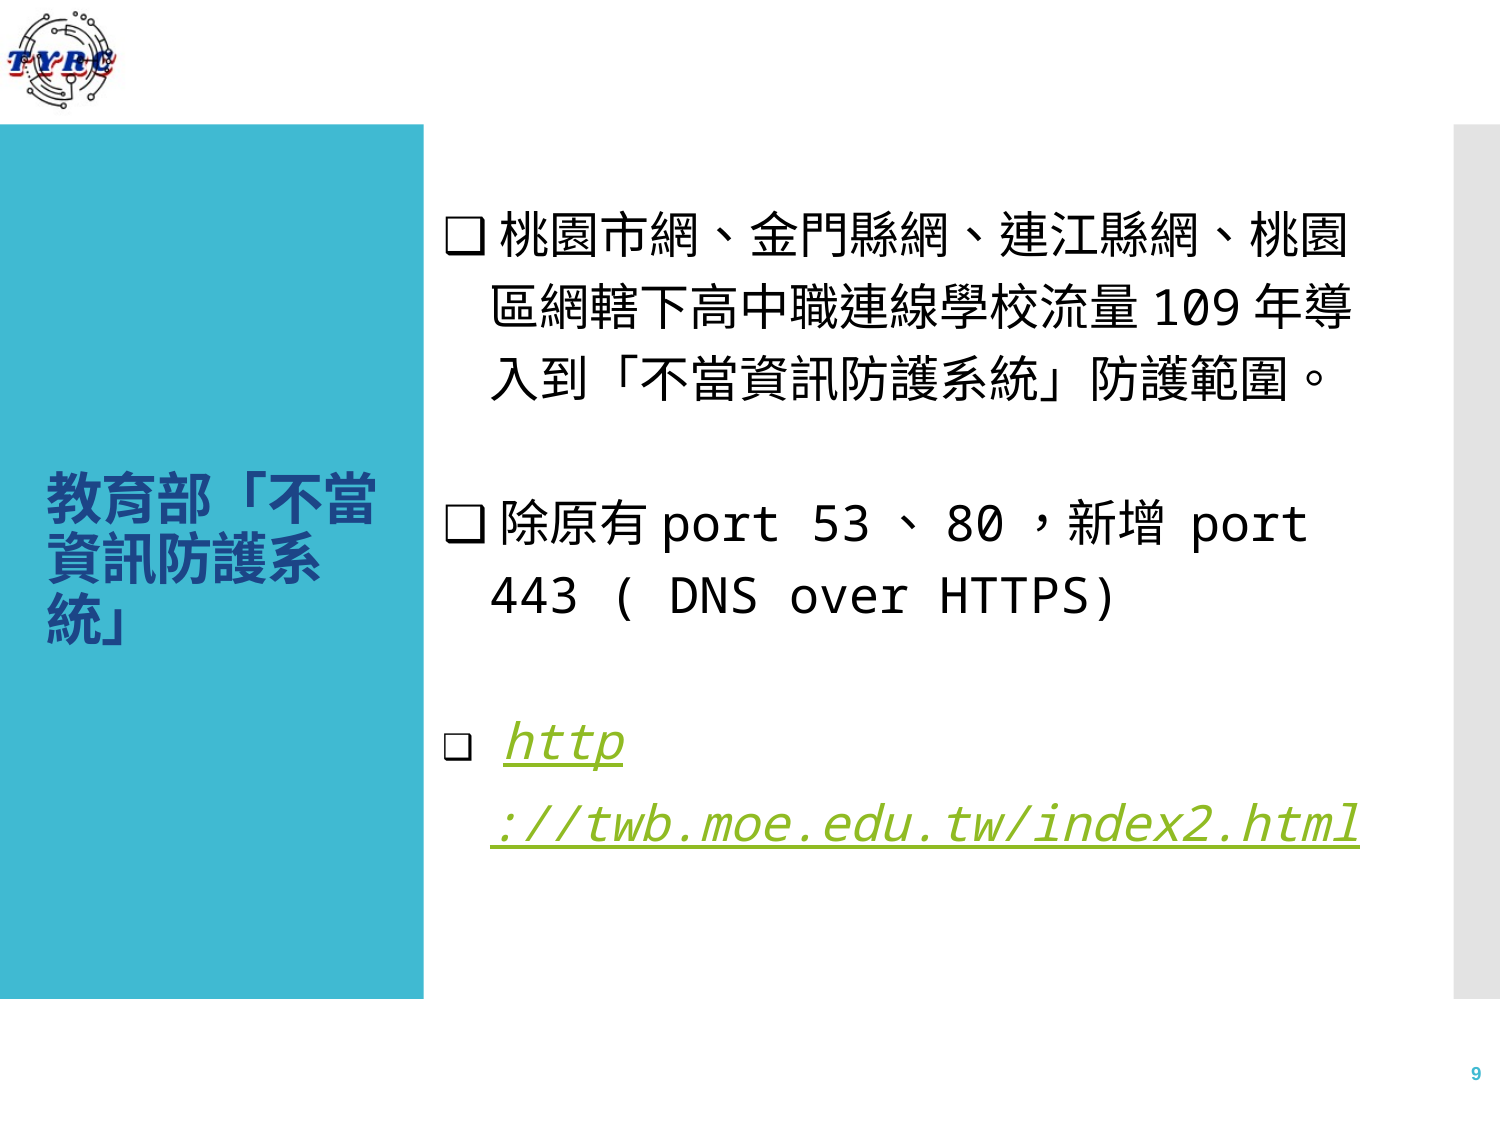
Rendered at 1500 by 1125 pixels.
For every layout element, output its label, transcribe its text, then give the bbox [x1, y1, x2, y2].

list ❑桃園市網、金門縣網、連江縣網、桃園區網轄下高中職連線學校流量109年導入到「不當資訊防護系統」防護範圍。 ❑除原有port 53、80，新增 port 443 ( DNS over HTTPS) ❑ http://twb.moe.edu.tw/index2.html [427, 184, 1408, 1012]
picture [0, 0, 127, 117]
slide_number 9 [1308, 1042, 1497, 1103]
title 教育部「不當資訊防護系統」 [31, 184, 394, 940]
